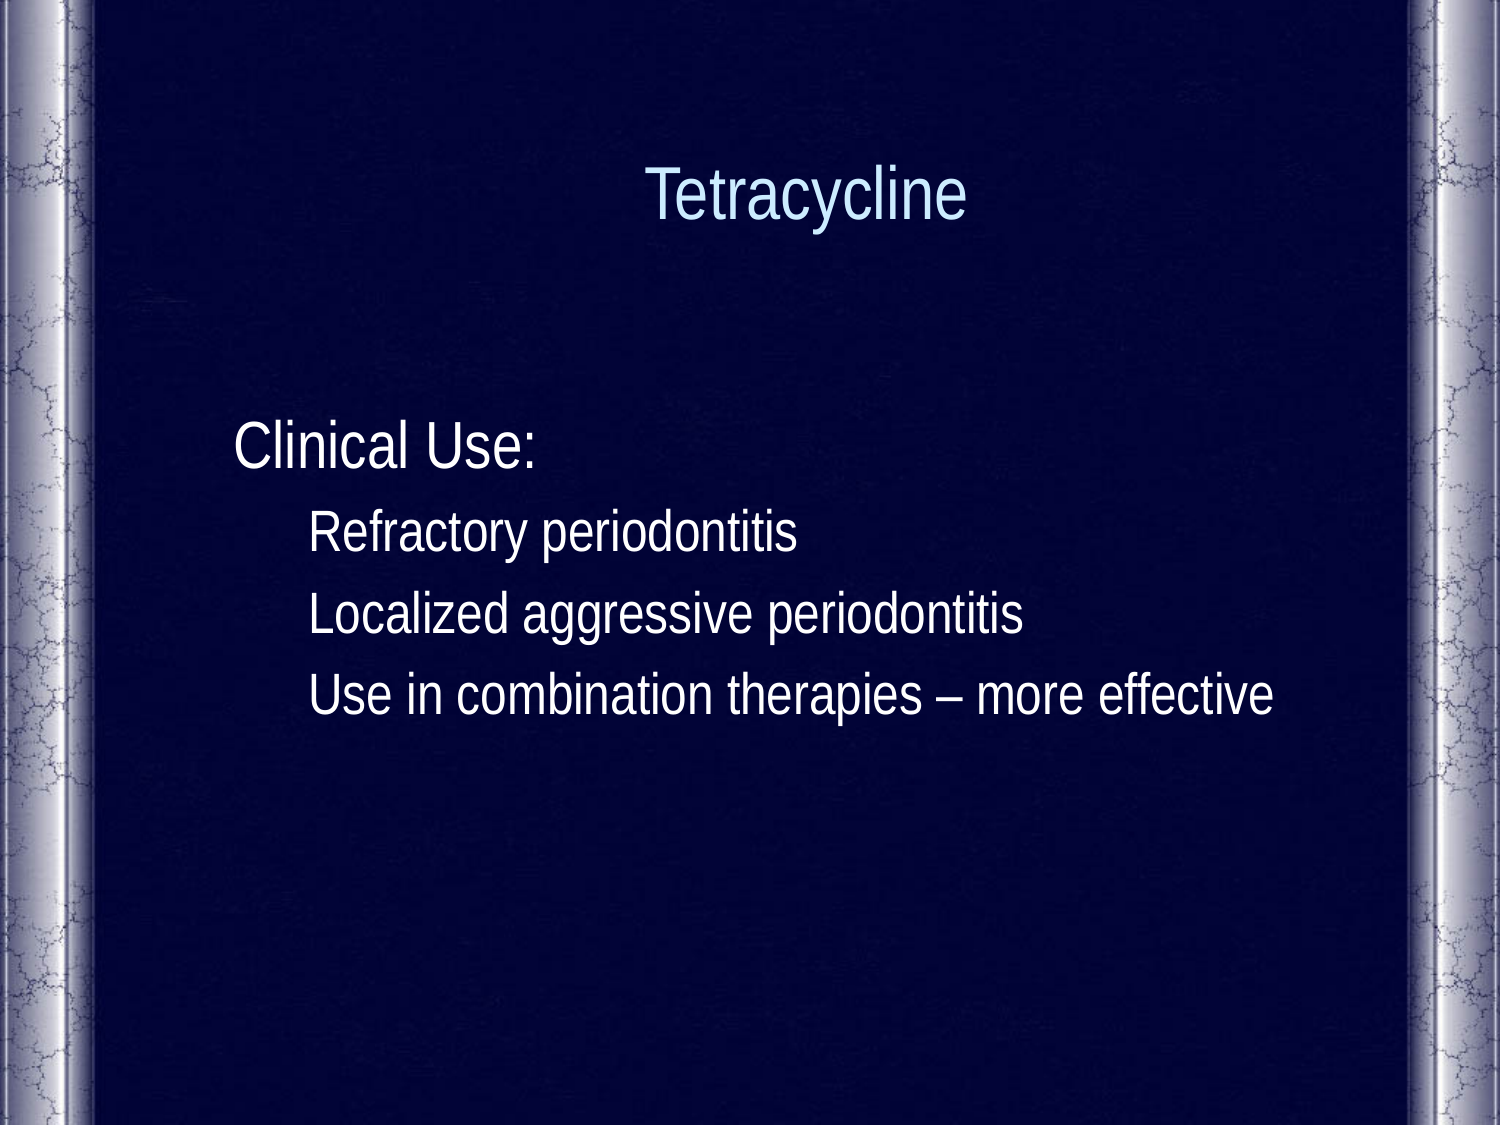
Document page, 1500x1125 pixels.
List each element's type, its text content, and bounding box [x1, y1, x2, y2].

title Tetracycline [263, 133, 1351, 247]
list Clinical Use: Refractory periodontitis Localized aggressive periodontitis Use in combination therapies – more effective [218, 393, 1463, 987]
picture [0, 0, 1500, 1125]
